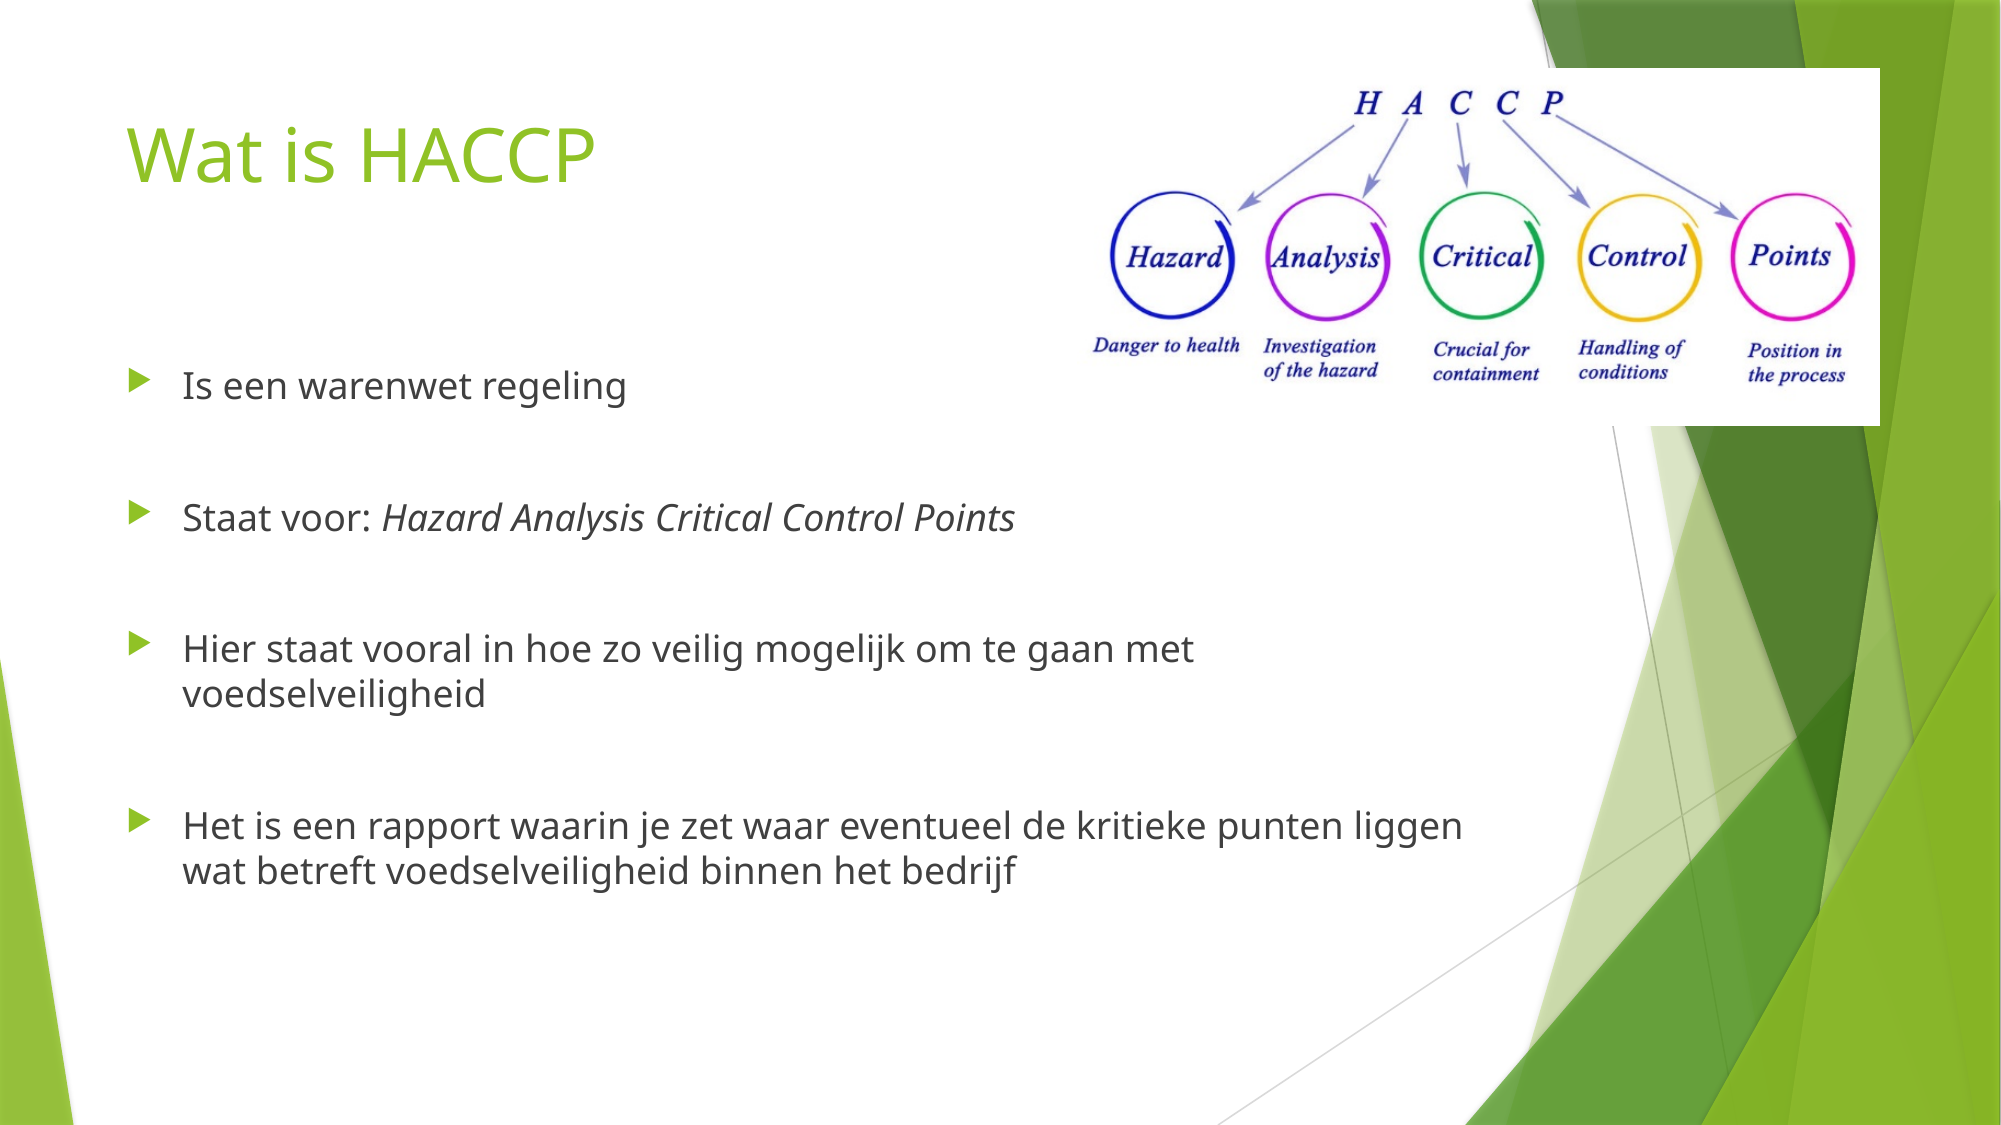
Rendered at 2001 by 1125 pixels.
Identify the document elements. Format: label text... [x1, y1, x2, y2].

picture [1077, 67, 1880, 426]
title Wat is HACCP [111, 99, 1072, 317]
list Is een warenwet regeling Staat voor: Hazard Analysis Critical Control Points Hier staat vooral in hoe zo veilig mogelijk om te gaan met voedselveiligheid Het is een rapport waarin je zet waar eventueel de kritieke punten liggen wat betreft voedselveiligheid binnen het bedrijf [111, 354, 1522, 992]
